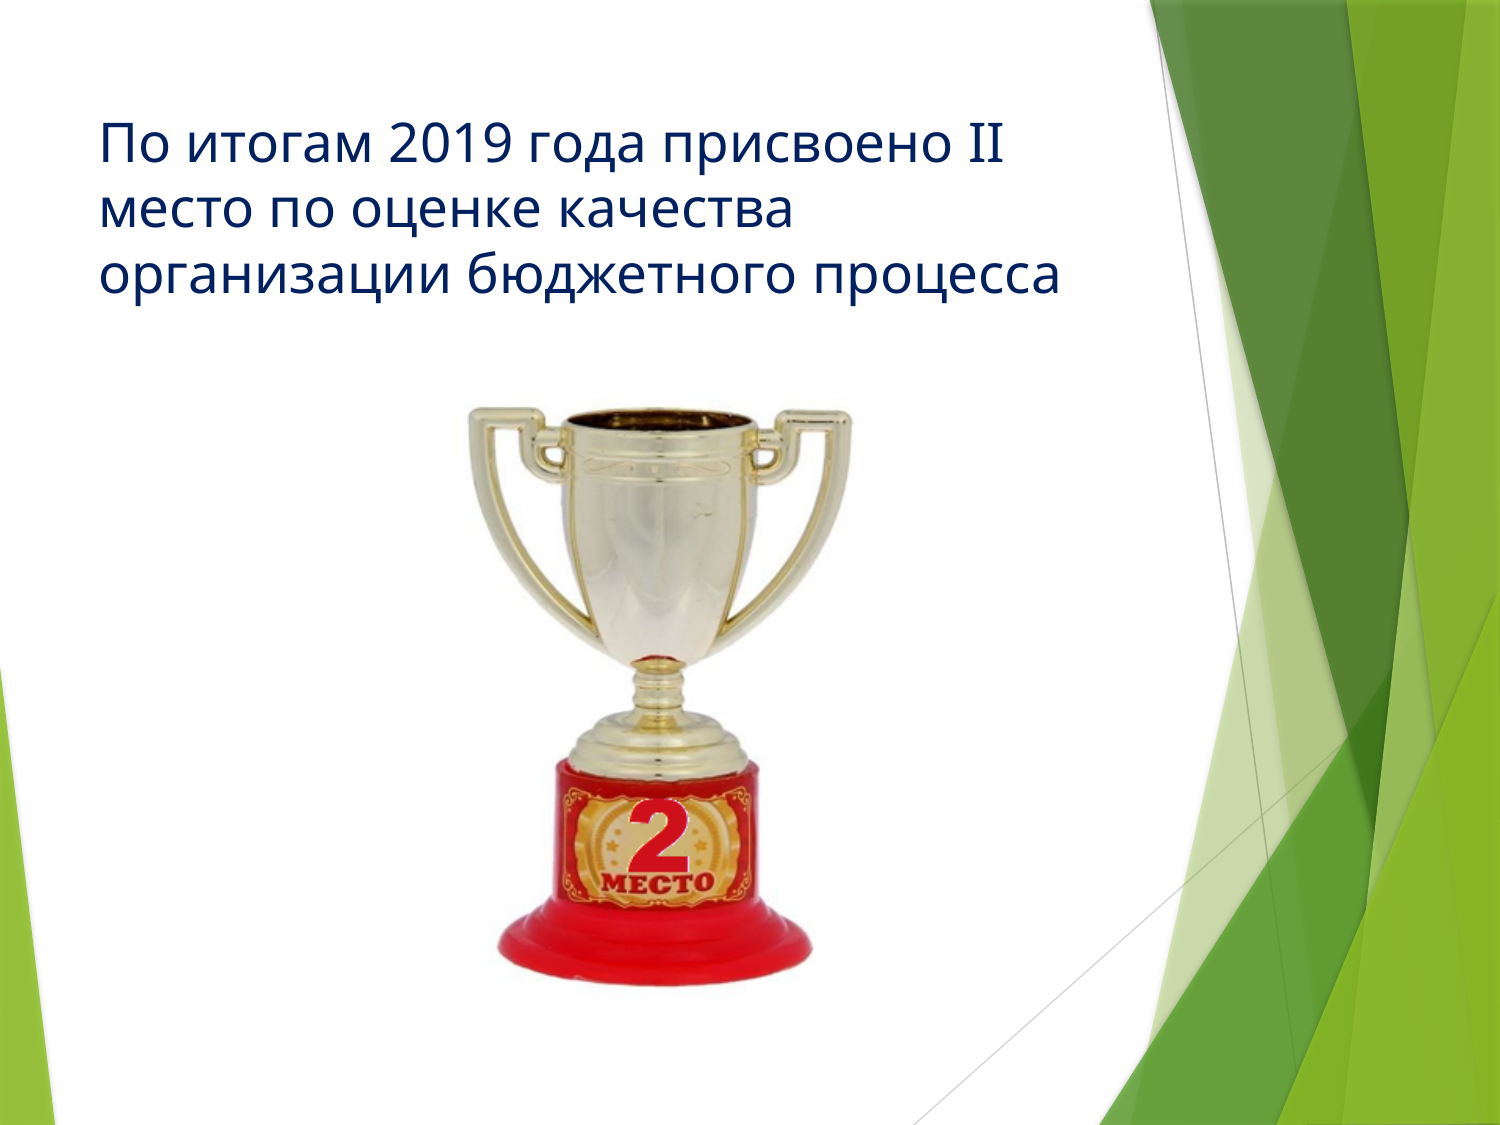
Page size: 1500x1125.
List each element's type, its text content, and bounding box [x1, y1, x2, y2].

picture [418, 387, 886, 1007]
title По итогам 2019 года присвоено II место по оценке качества организации бюджетного процесса [83, 99, 1142, 317]
